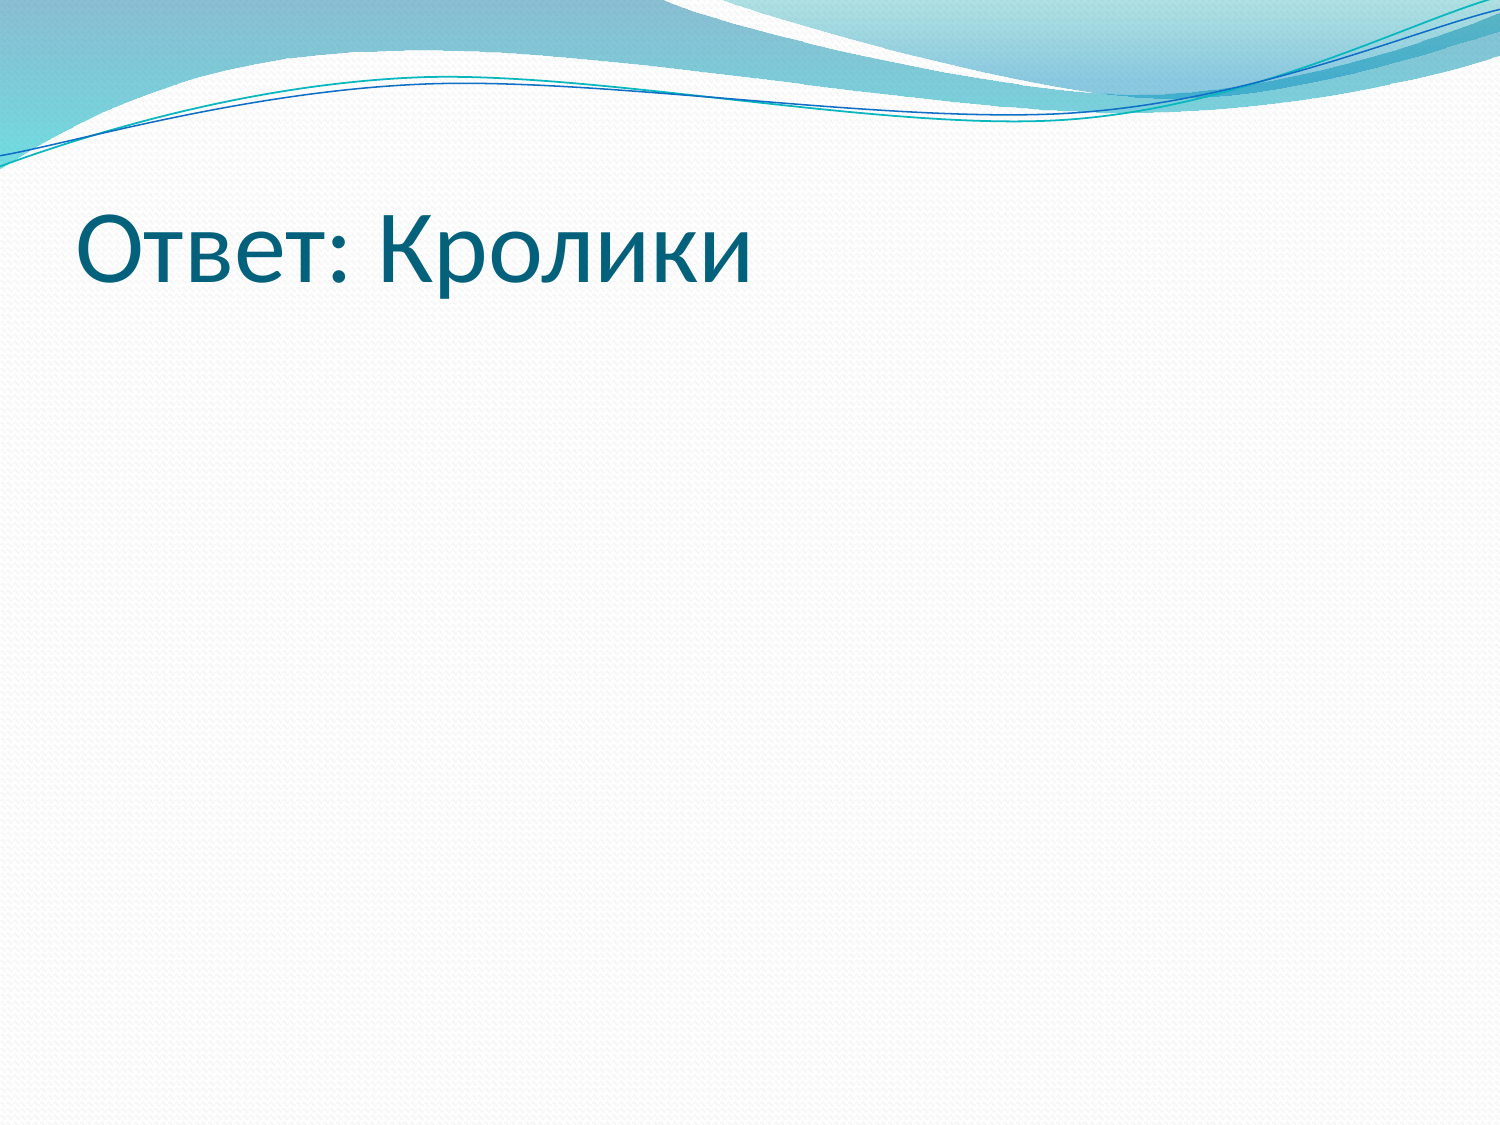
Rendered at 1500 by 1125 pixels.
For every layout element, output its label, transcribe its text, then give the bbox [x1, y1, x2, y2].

title Ответ: Кролики [75, 115, 1425, 303]
